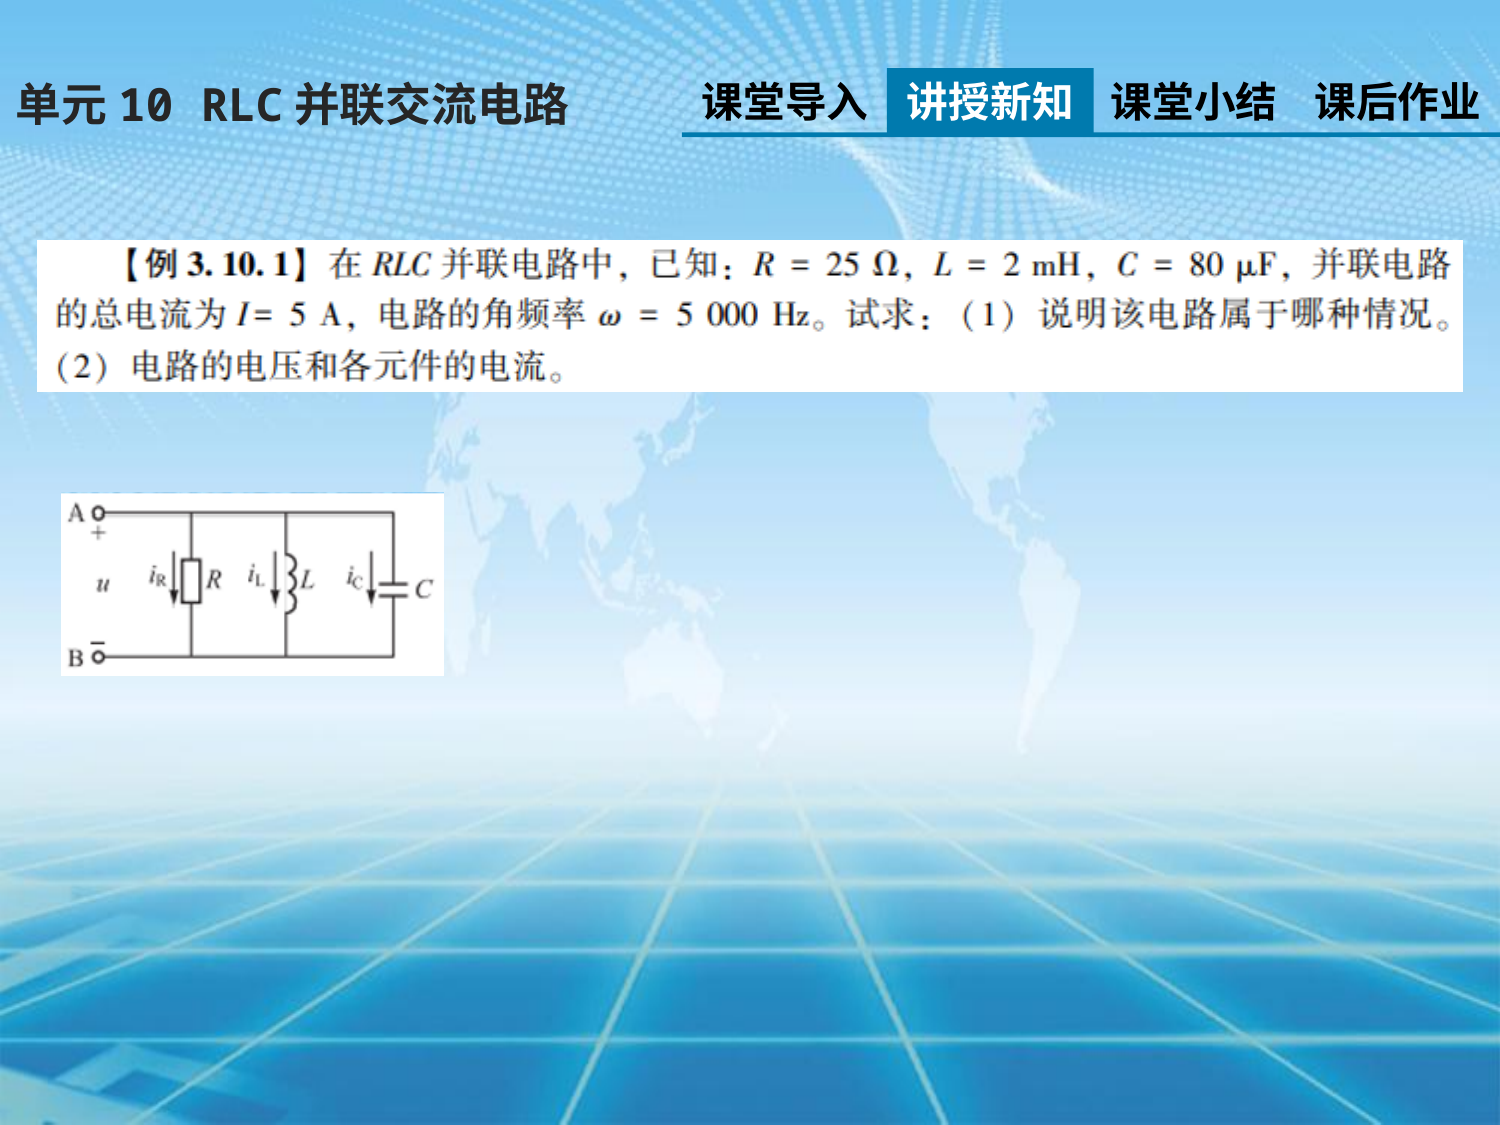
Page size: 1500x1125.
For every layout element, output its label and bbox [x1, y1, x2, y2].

picture [0, 0, 1500, 1125]
text_box [1, 67, 1500, 139]
